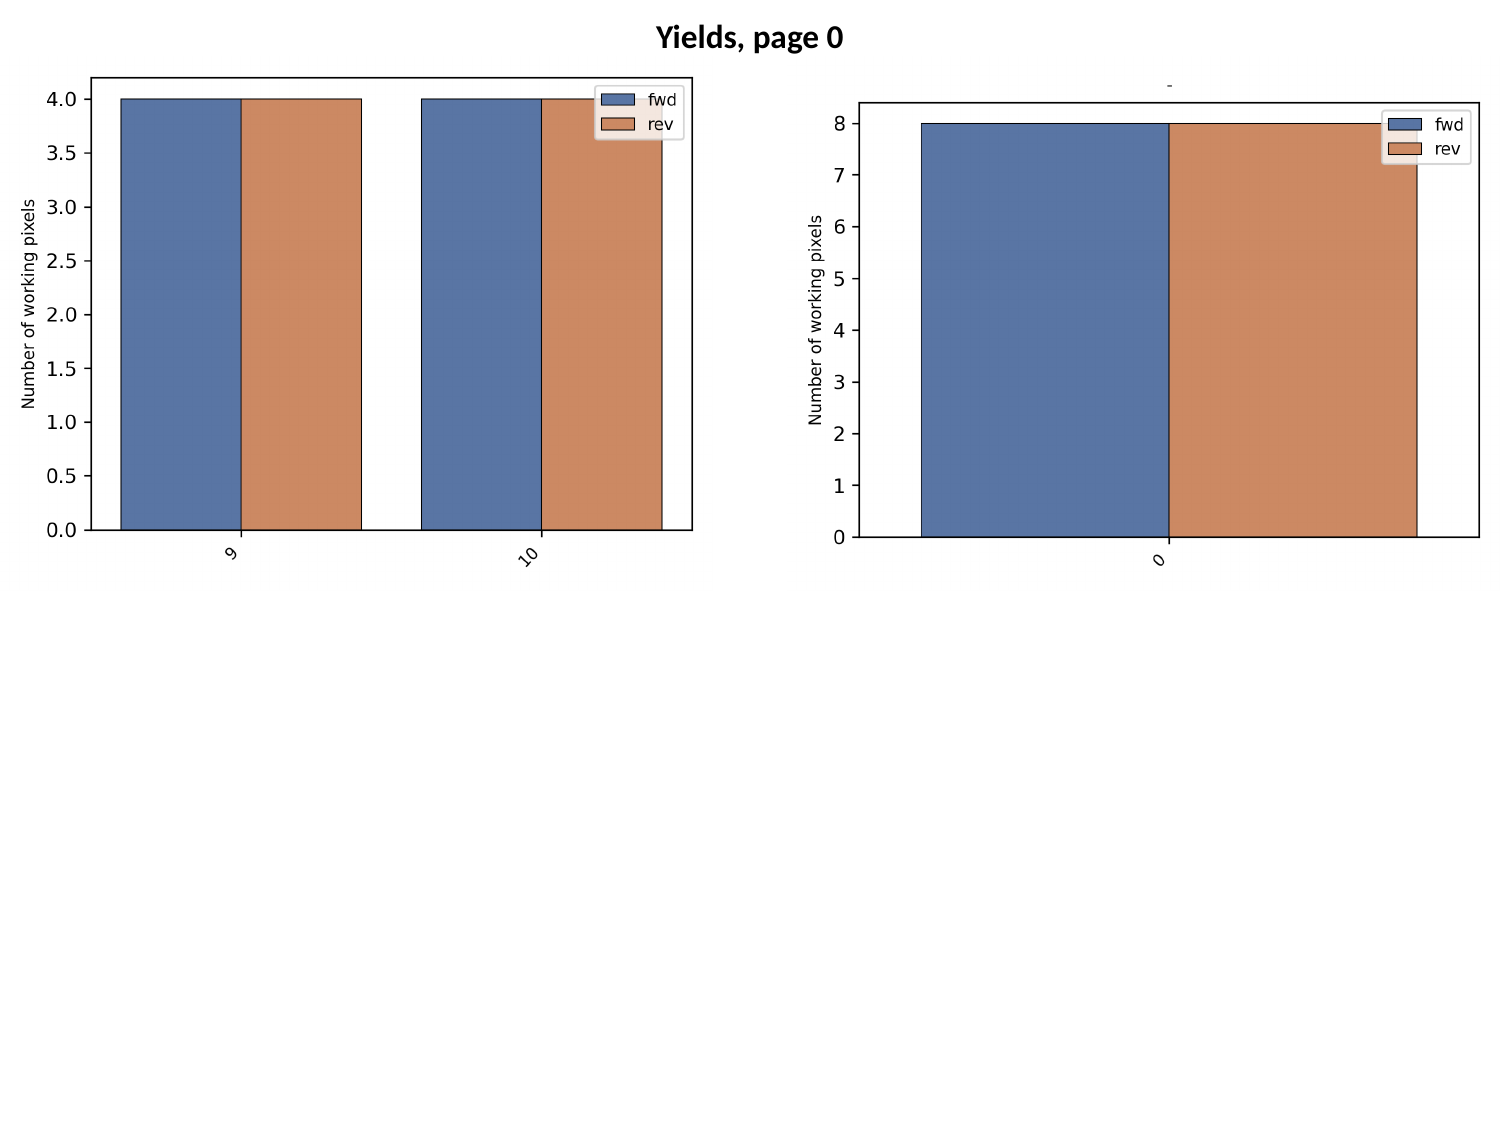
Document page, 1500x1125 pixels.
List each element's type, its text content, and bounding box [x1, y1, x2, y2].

title Yields, page 0 [0, 0, 1500, 75]
picture [787, 56, 1500, 591]
picture [0, 56, 713, 591]
